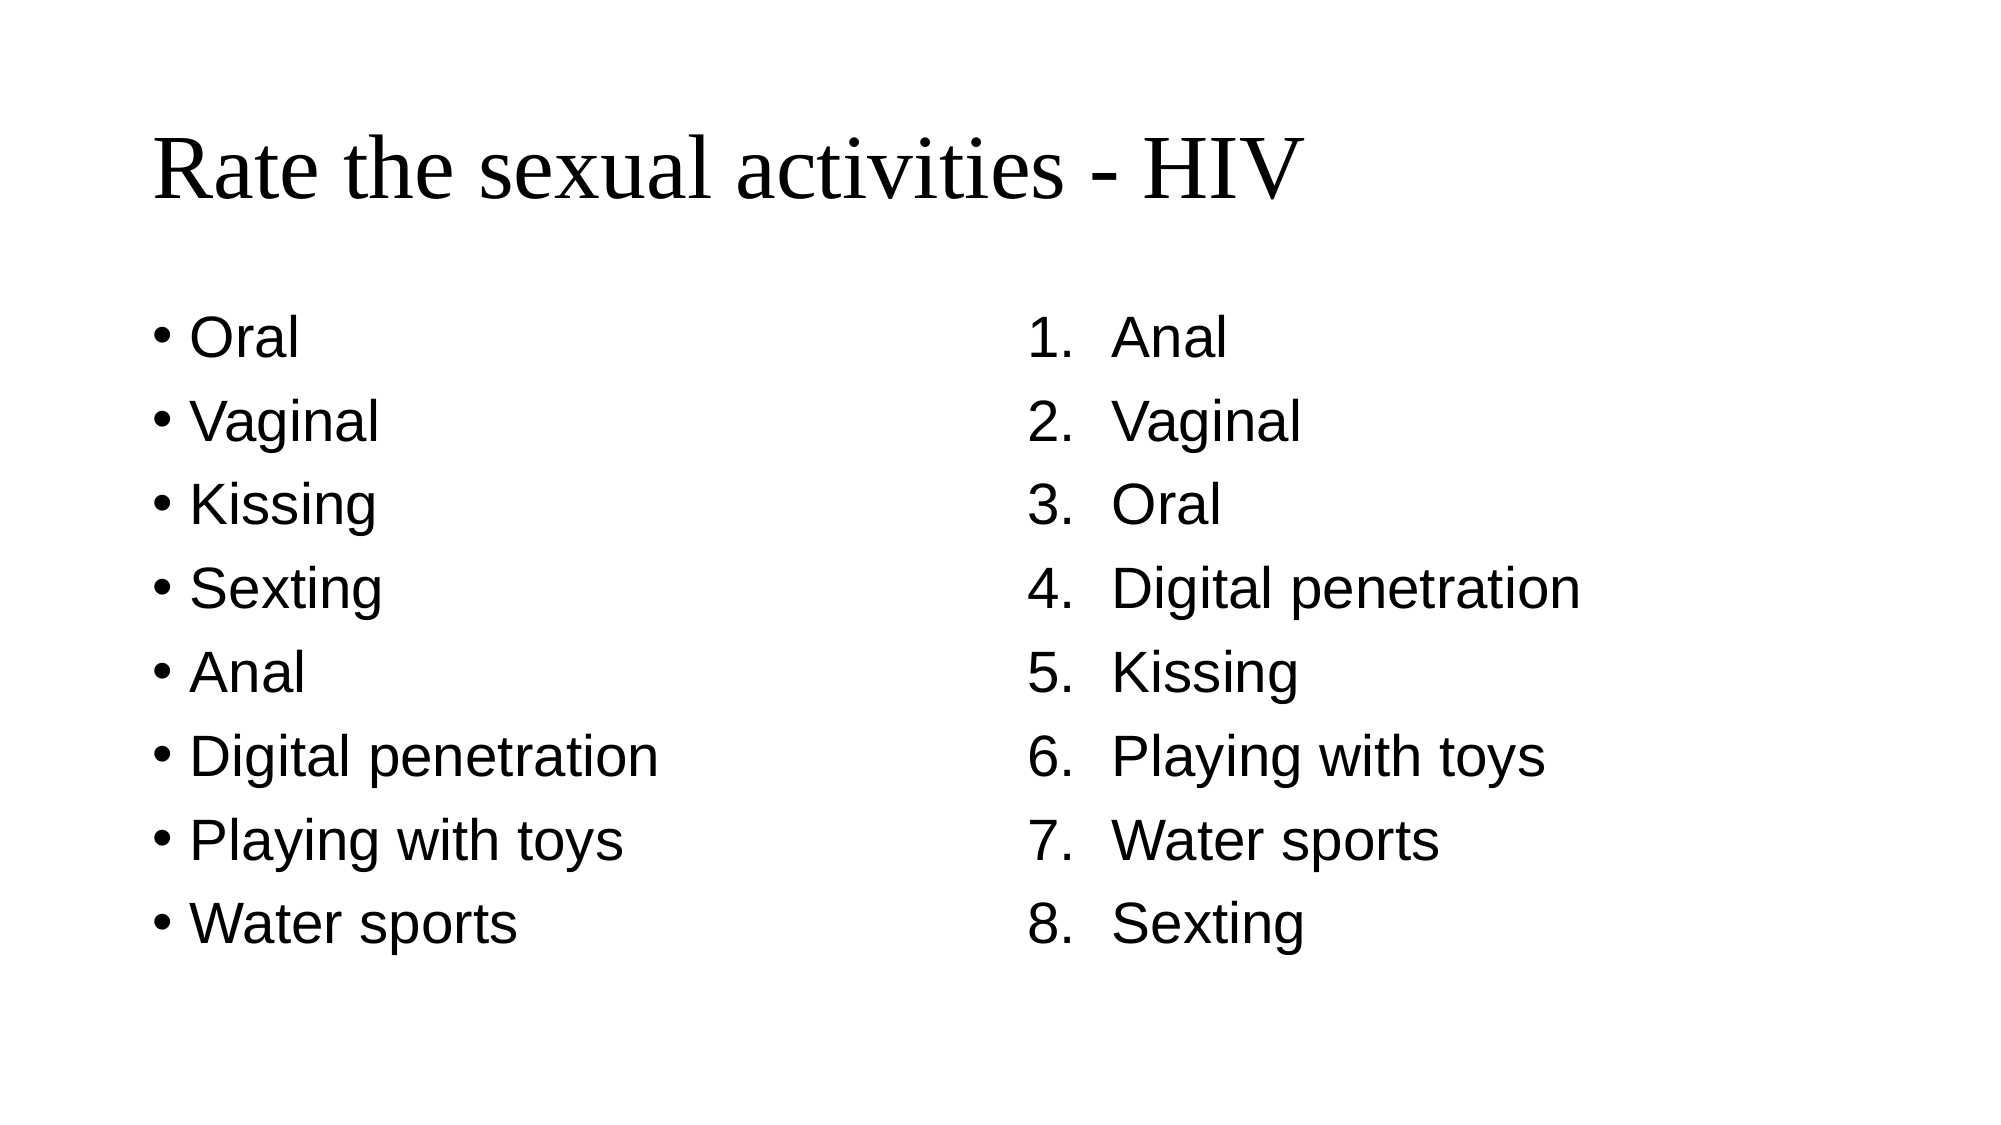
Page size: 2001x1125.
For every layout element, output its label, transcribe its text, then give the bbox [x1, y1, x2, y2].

list Anal Vaginal Oral Digital penetration Kissing Playing with toys Water sports Sexting [1012, 299, 1863, 1014]
list Oral Vaginal Kissing Sexting Anal Digital penetration Playing with toys Water sports [137, 299, 988, 1014]
title Rate the sexual activities - HIV [137, 59, 1863, 278]
